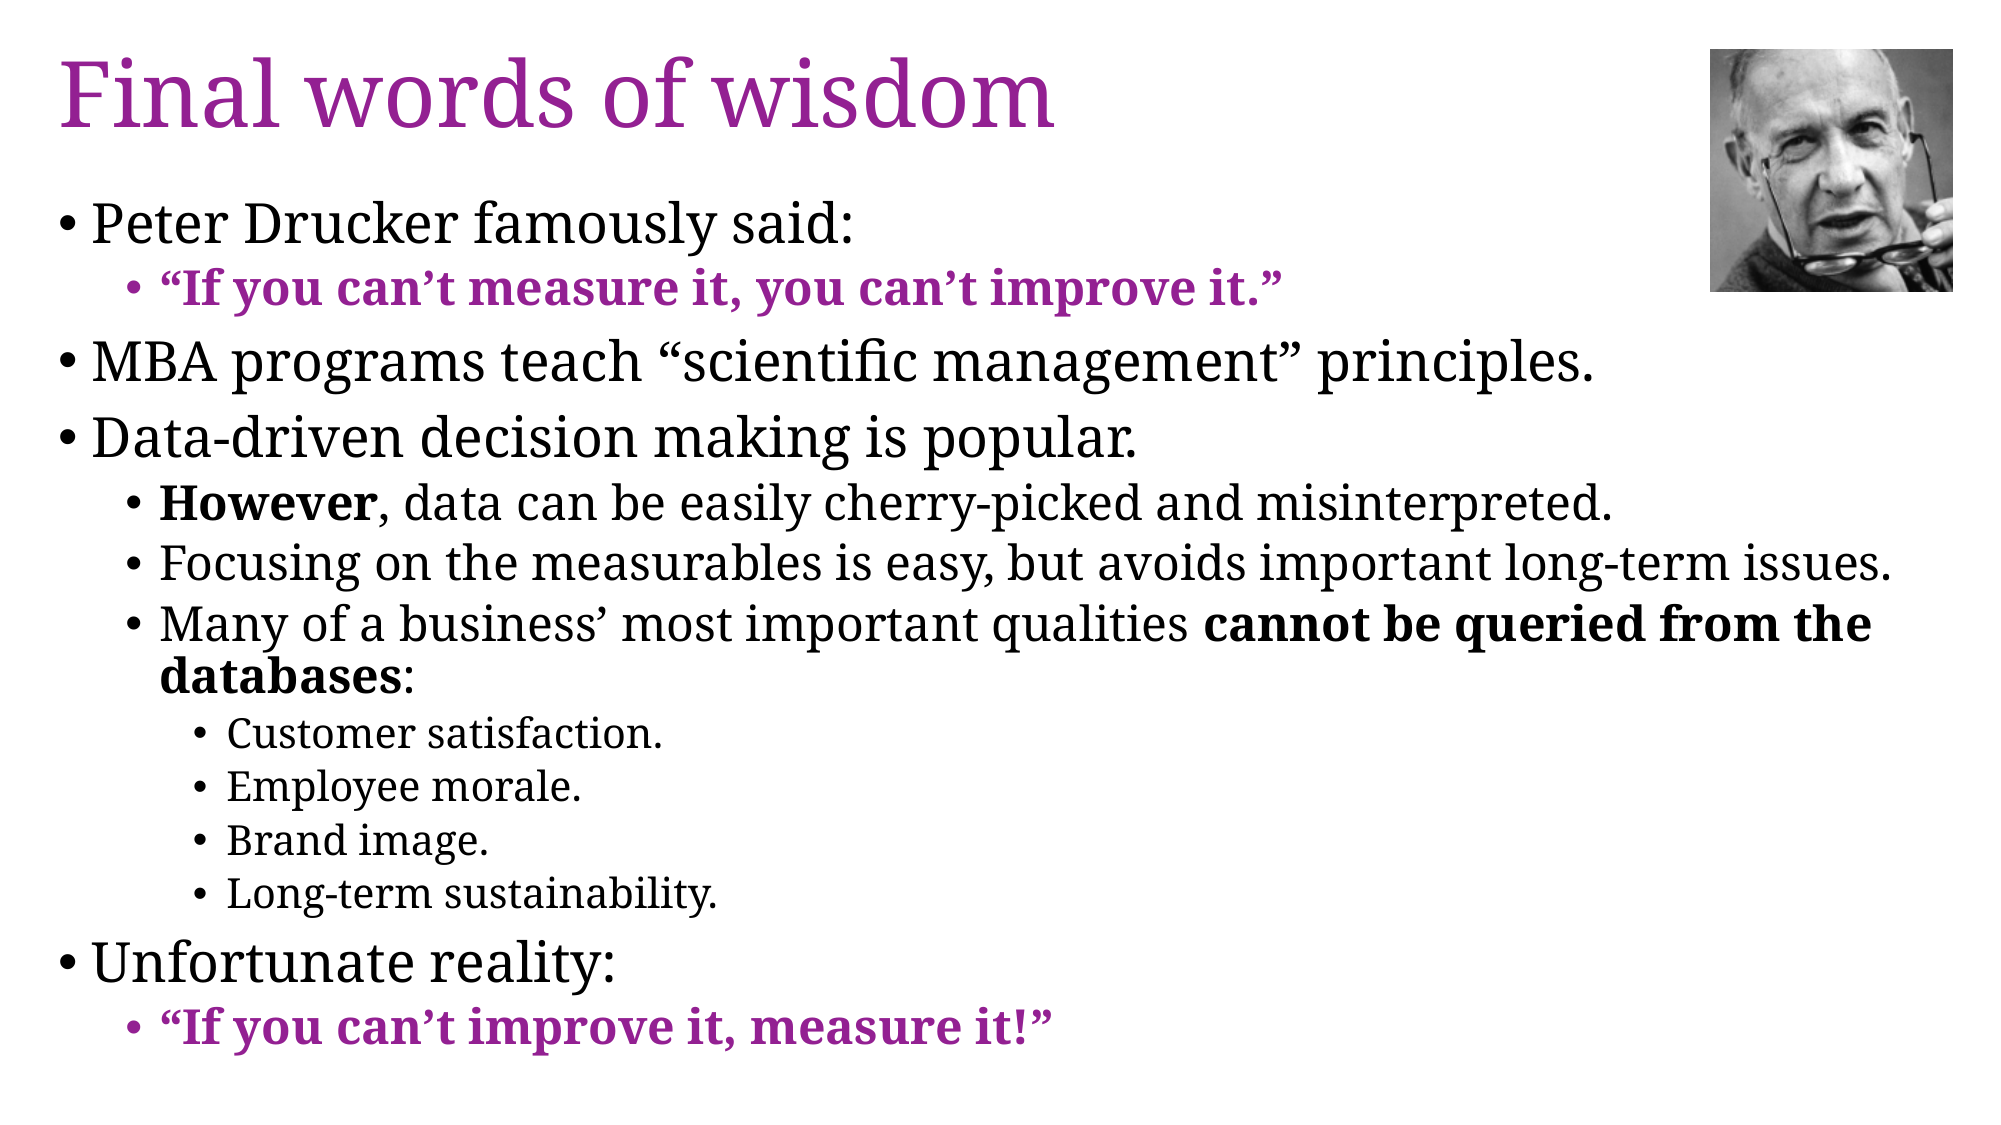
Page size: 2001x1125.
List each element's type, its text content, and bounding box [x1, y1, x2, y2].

list Peter Drucker famously said: “If you can’t measure it, you can’t improve it.” MBA programs teach “scientific management” principles. Data-driven decision making is popular. However, data can be easily cherry-picked and misinterpreted. Focusing on the measurables is easy, but avoids important long-term issues. Many of a business’ most important qualities cannot be queried from the databases: Customer satisfaction. Employee morale. Brand image. Long-term sustainability. Unfortunate reality: “If you can’t improve it, measure it!” [43, 188, 1953, 1106]
title Final words of wisdom [43, 25, 1953, 171]
picture [1710, 49, 1953, 292]
